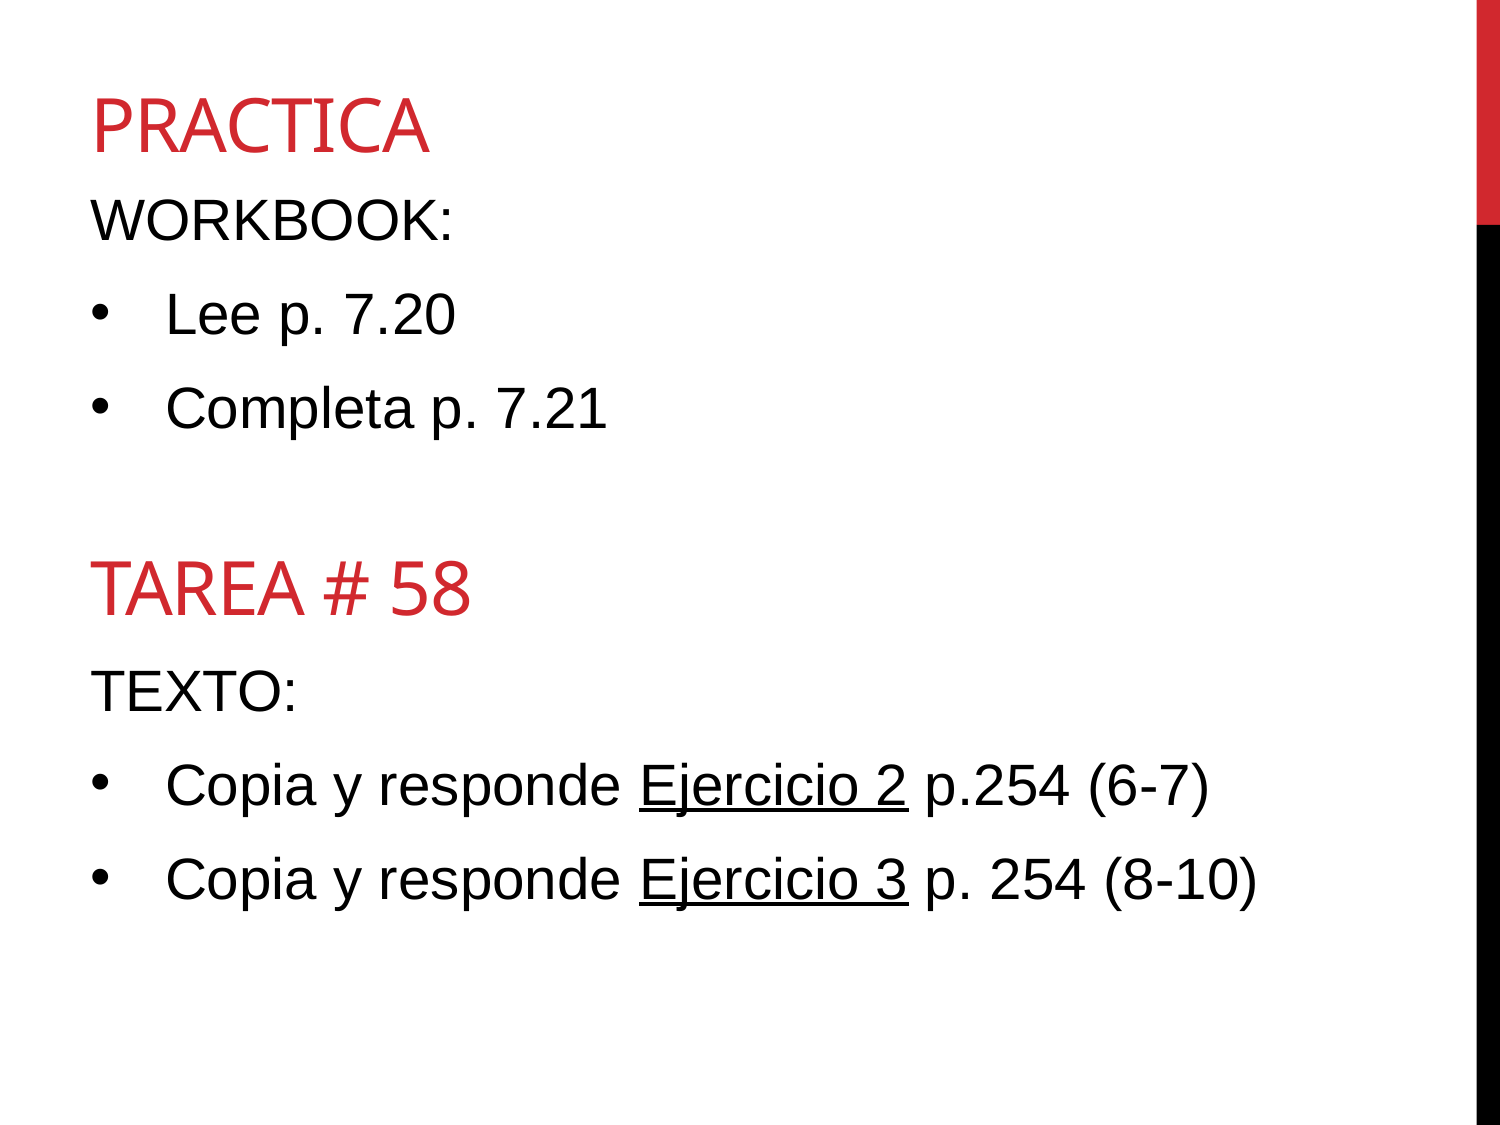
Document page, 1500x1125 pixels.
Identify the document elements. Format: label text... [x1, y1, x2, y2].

text_box Tarea # 58 [75, 487, 1025, 638]
title Practica [75, 24, 1025, 174]
list WORKBOOK: Lee p. 7.20 Completa p. 7.21 TEXTO: Copia y responde Ejercicio 2 p.254 (6-7) Copia y responde Ejercicio 3 p. 254 (8-10) [75, 174, 1325, 1063]
